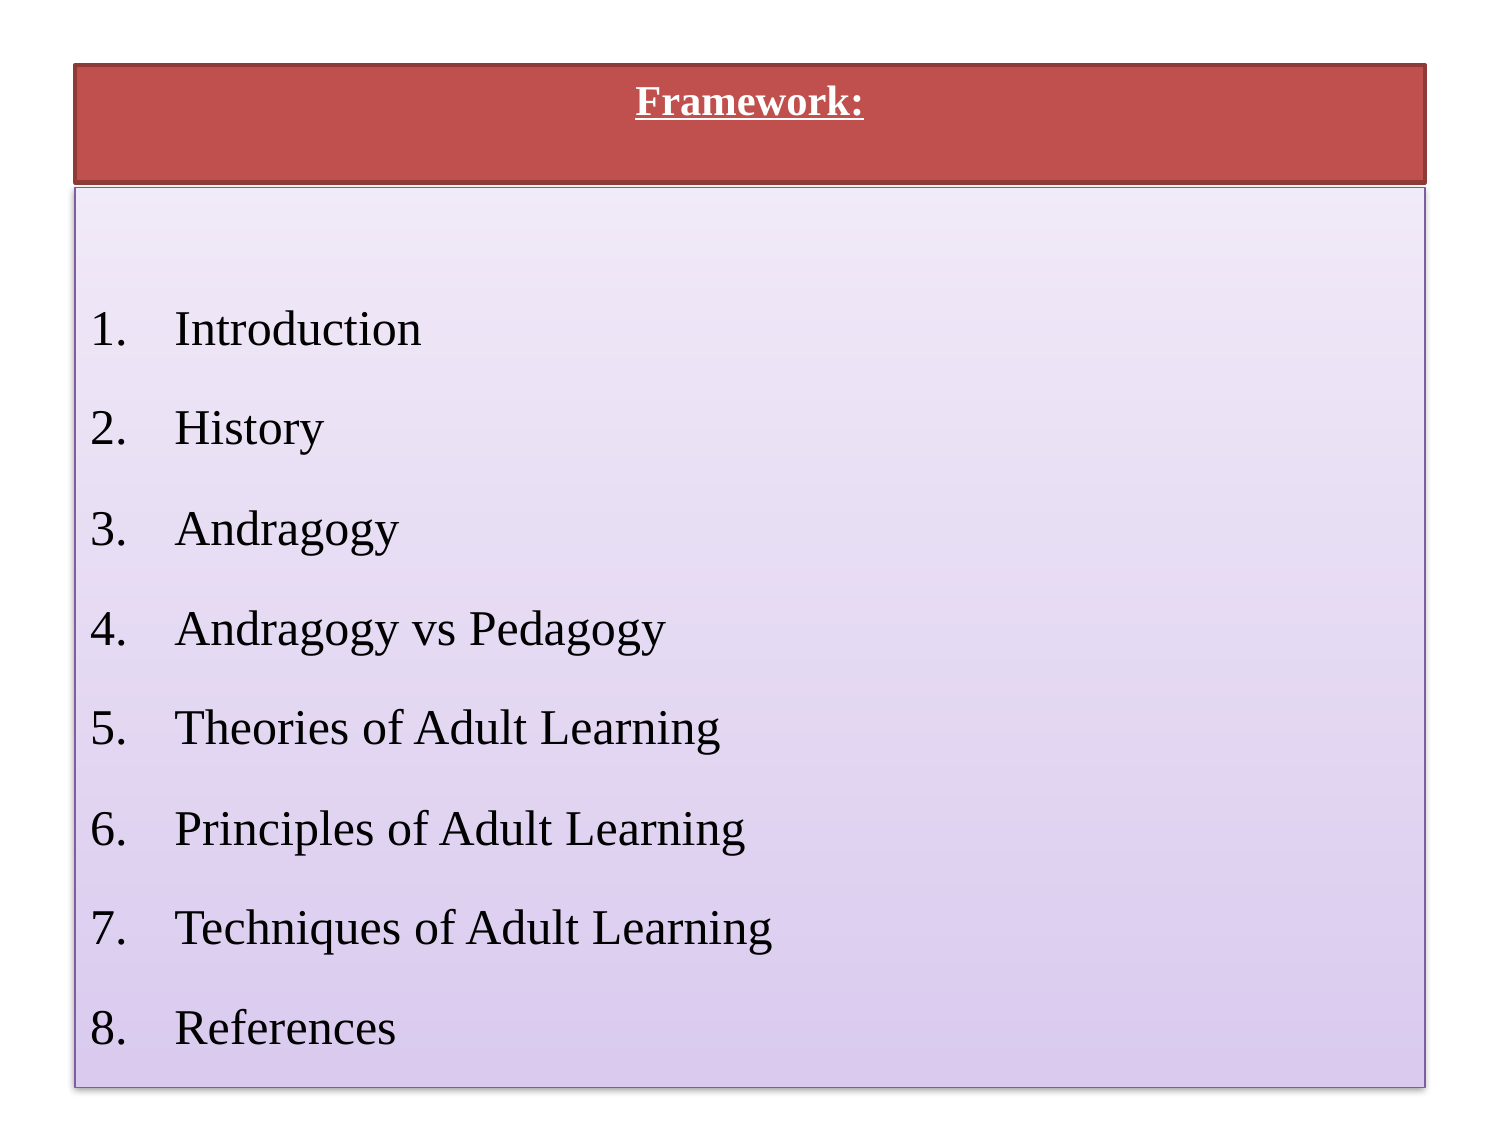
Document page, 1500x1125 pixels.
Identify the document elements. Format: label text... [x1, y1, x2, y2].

title Framework: [73, 63, 1427, 185]
list Introduction History Andragogy Andragogy vs Pedagogy Theories of Adult Learning Principles of Adult Learning Techniques of Adult Learning References [74, 187, 1426, 1088]
